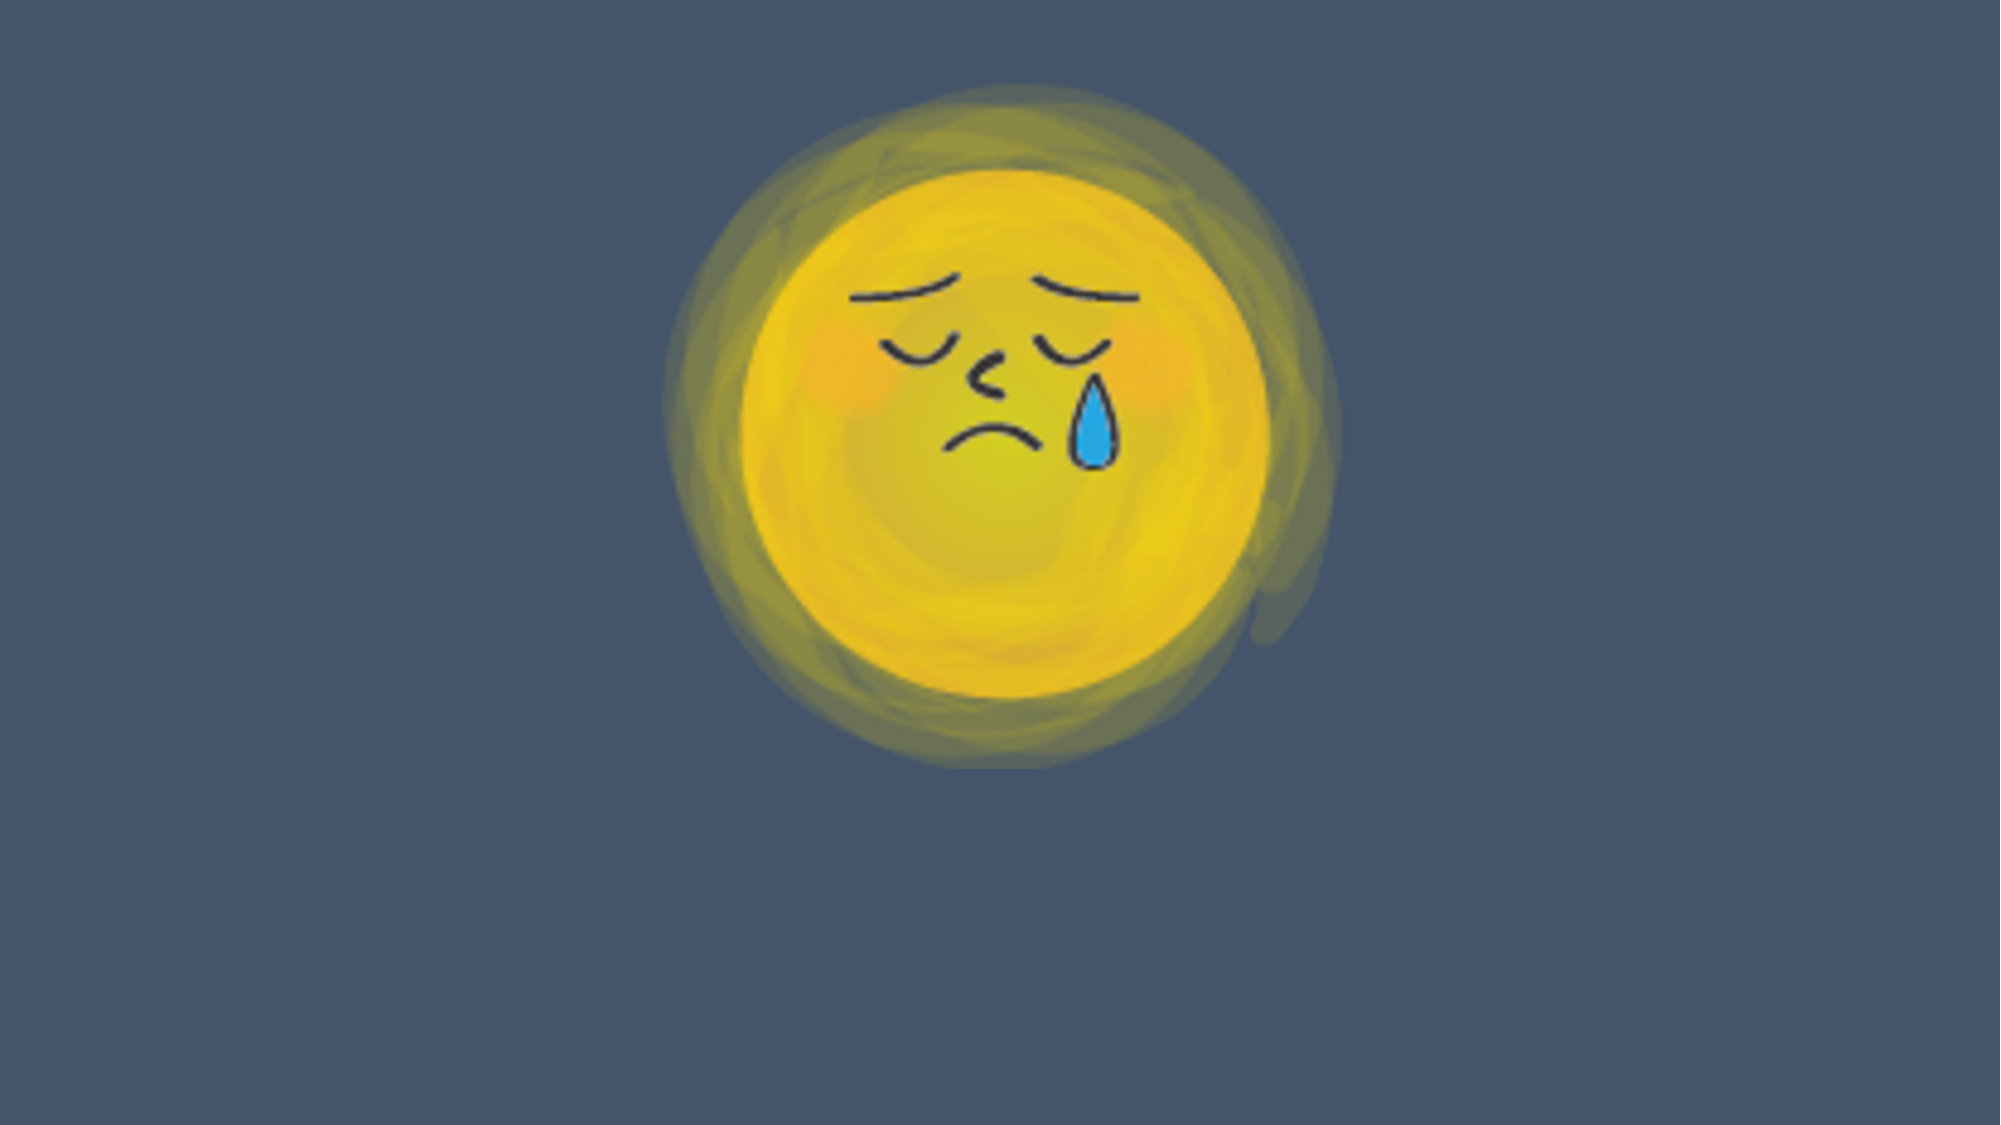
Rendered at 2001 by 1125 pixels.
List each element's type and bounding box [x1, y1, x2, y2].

picture [642, 0, 1454, 769]
